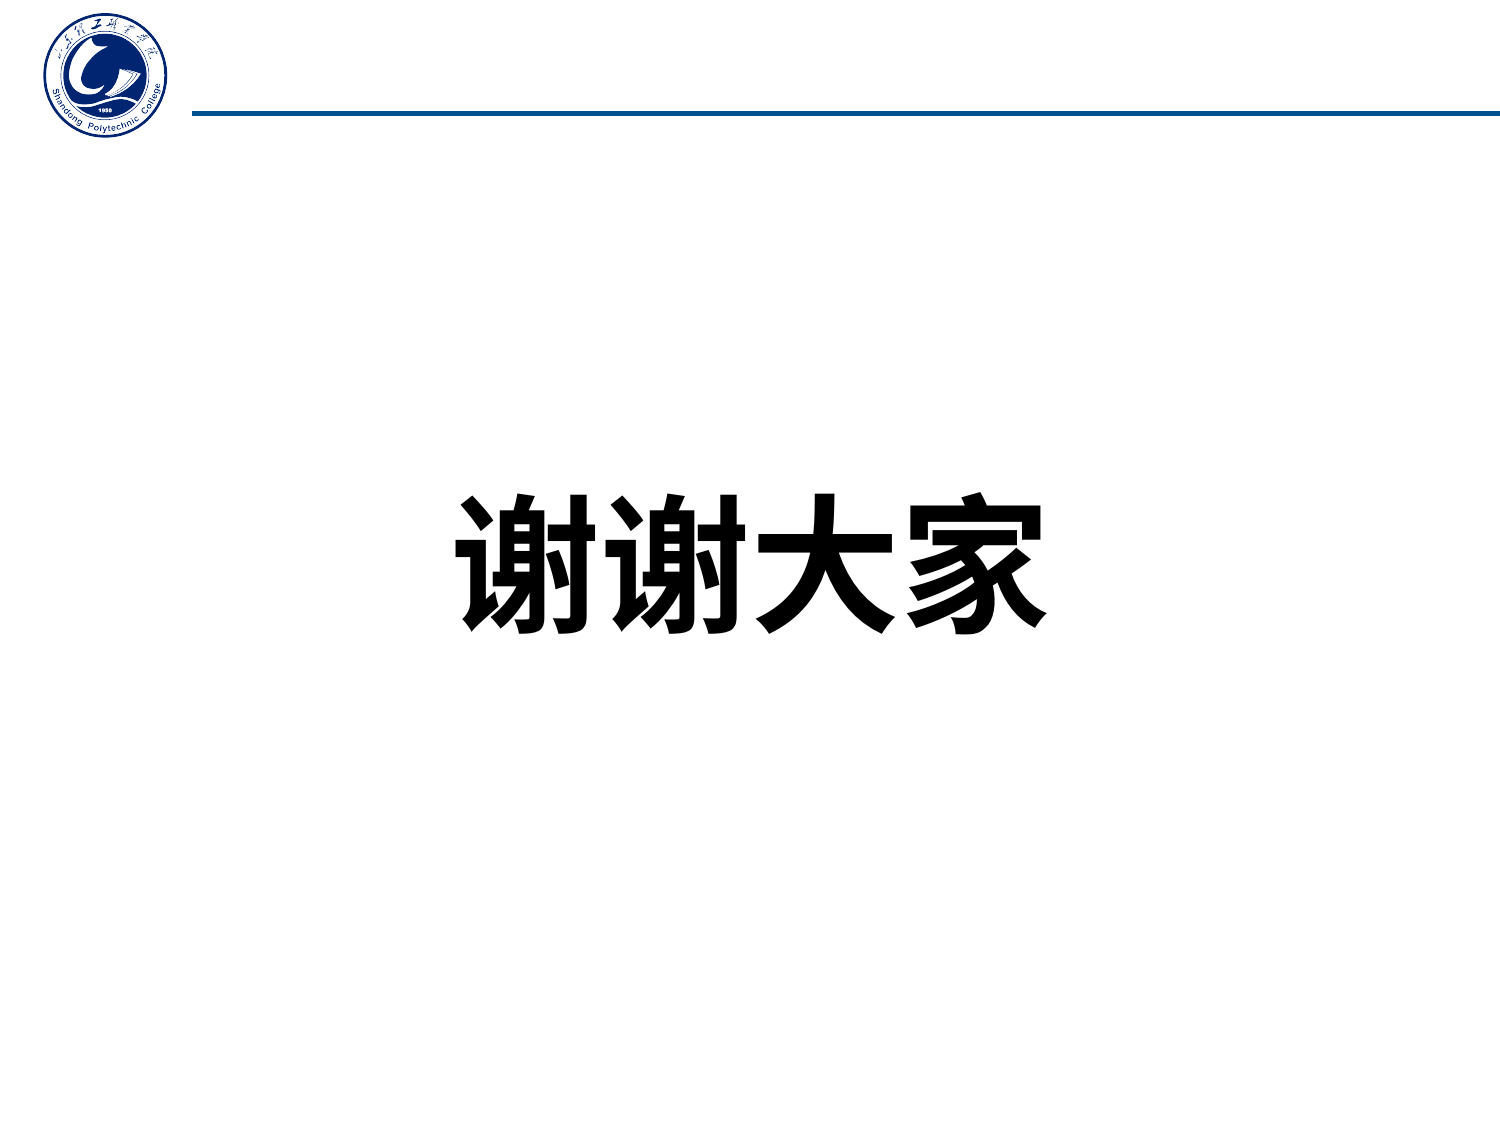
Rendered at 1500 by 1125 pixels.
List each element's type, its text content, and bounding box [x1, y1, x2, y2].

text_box 谢谢大家 [435, 464, 1065, 659]
picture [43, 7, 174, 138]
